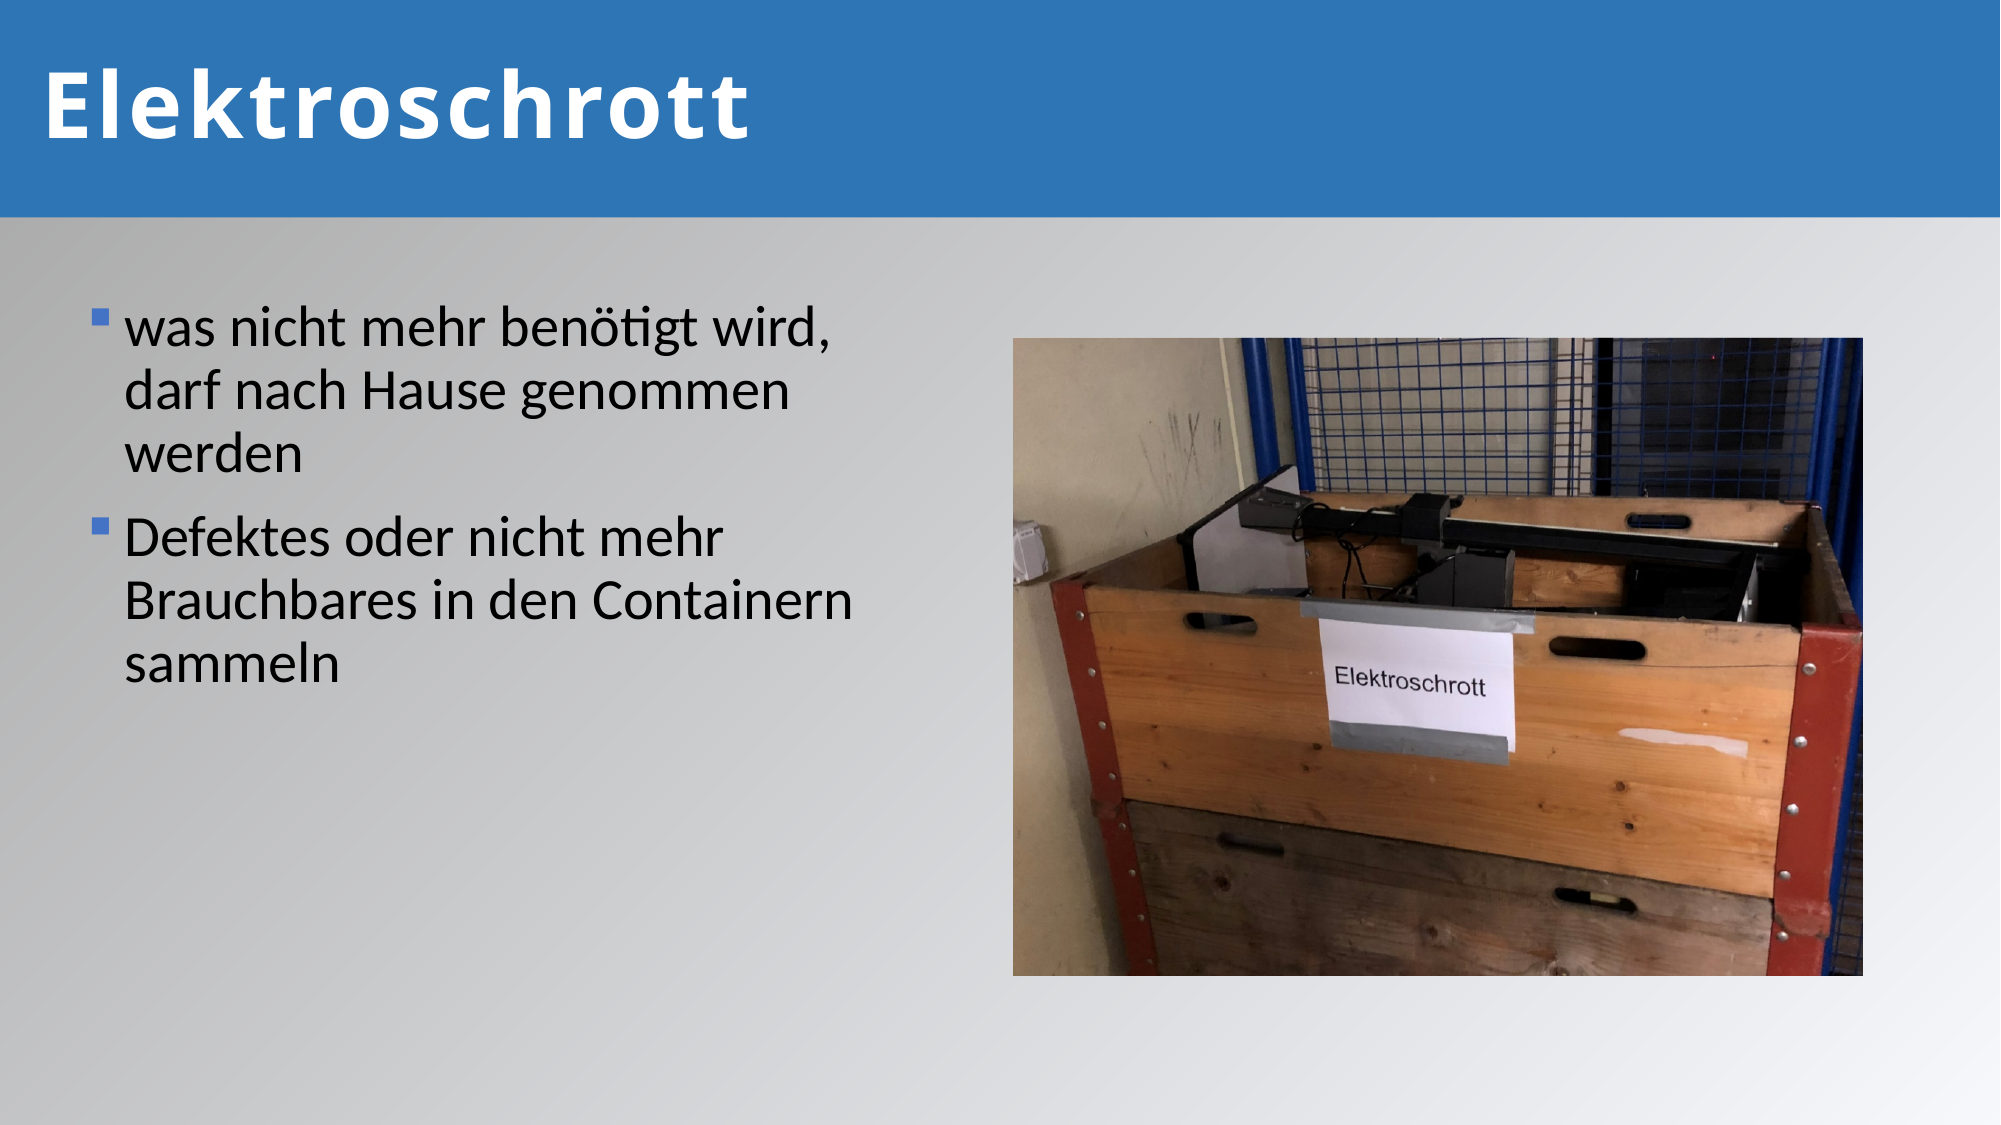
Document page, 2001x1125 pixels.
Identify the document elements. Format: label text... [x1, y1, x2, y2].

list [1012, 337, 1863, 976]
list was nicht mehr benötigt wird, darf nach Hause genommen werden Defektes oder nicht mehr Brauchbares in den Containern sammeln [72, 288, 922, 1003]
title Elektroschrott [0, 0, 2000, 218]
